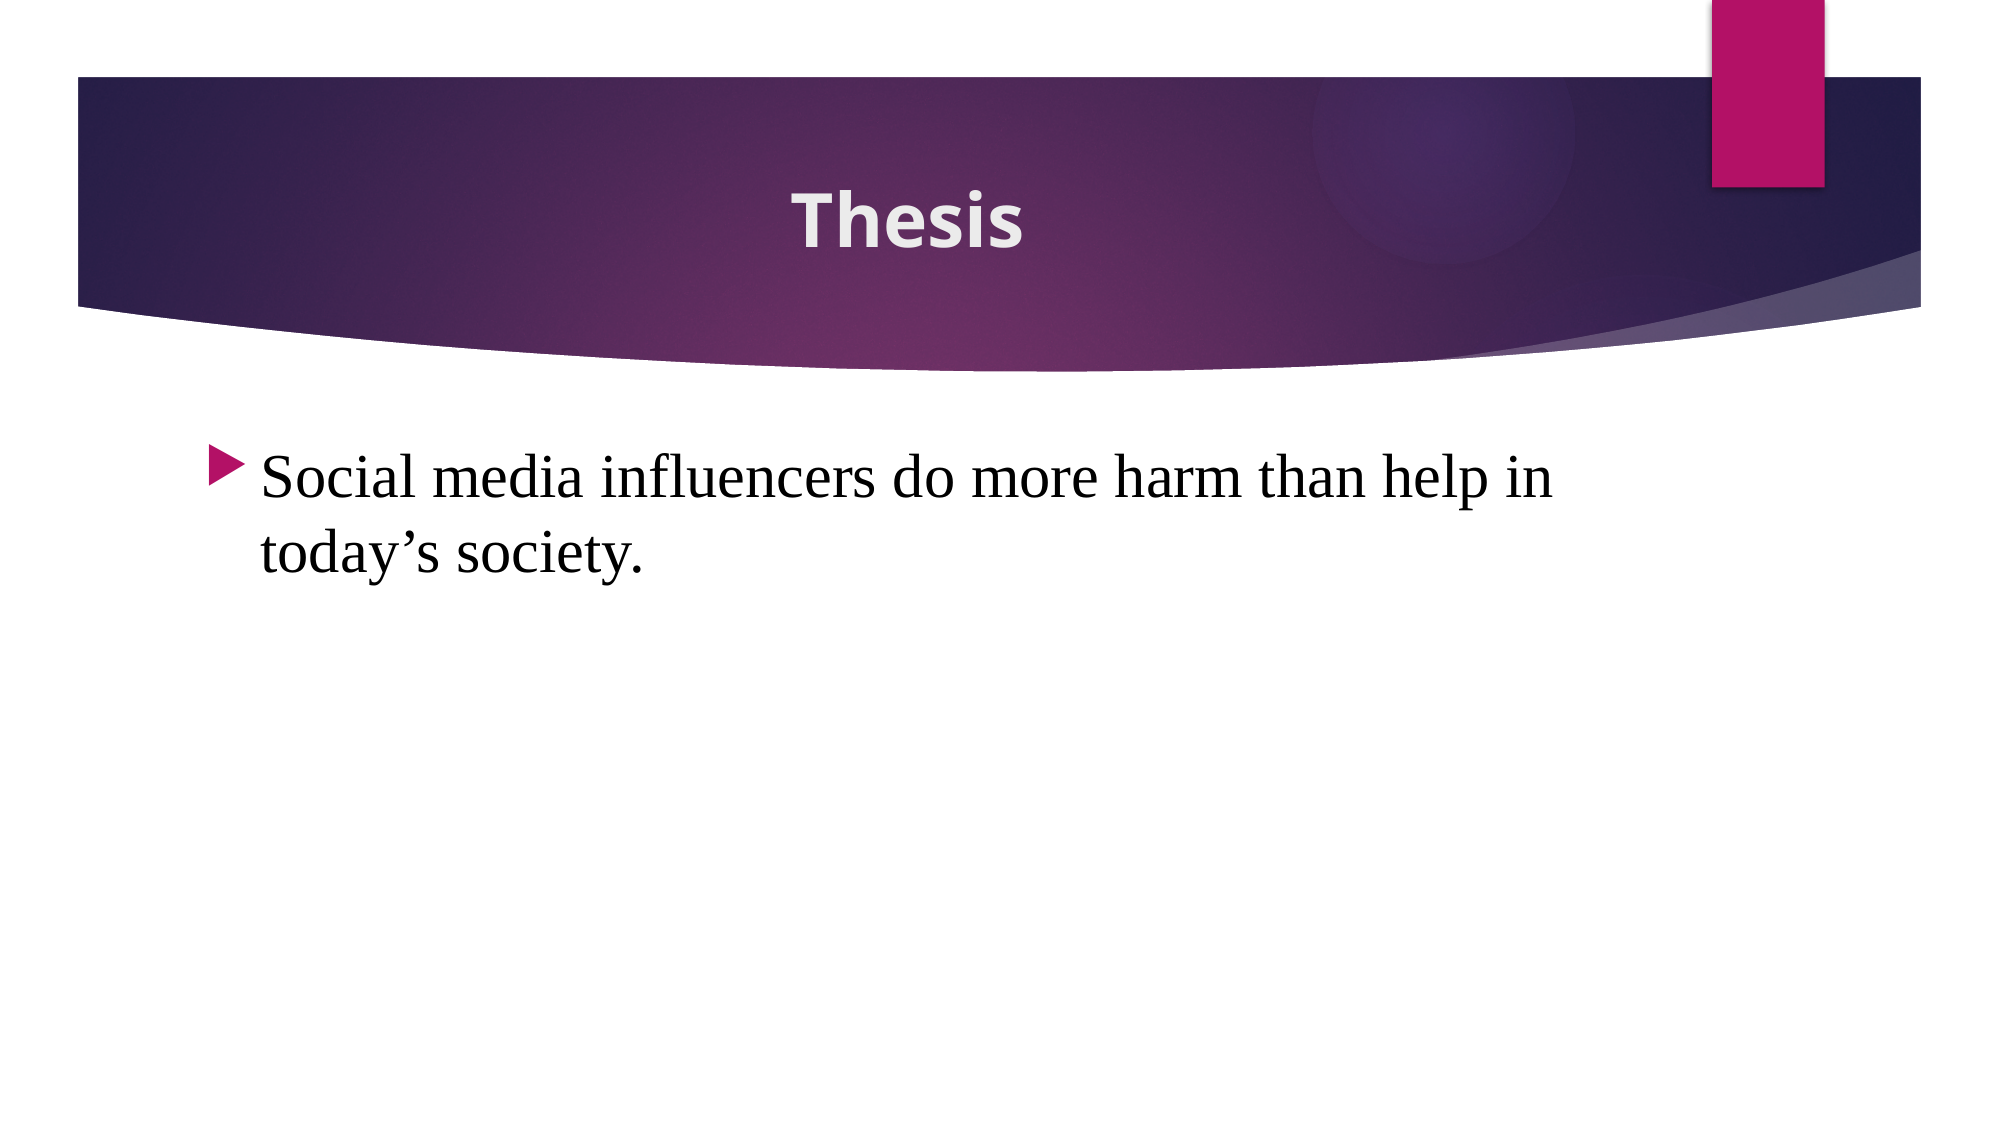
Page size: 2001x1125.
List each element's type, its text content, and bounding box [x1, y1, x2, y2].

title Thesis [189, 159, 1627, 276]
list Social media influencers do more harm than help in today’s society. [189, 427, 1638, 988]
